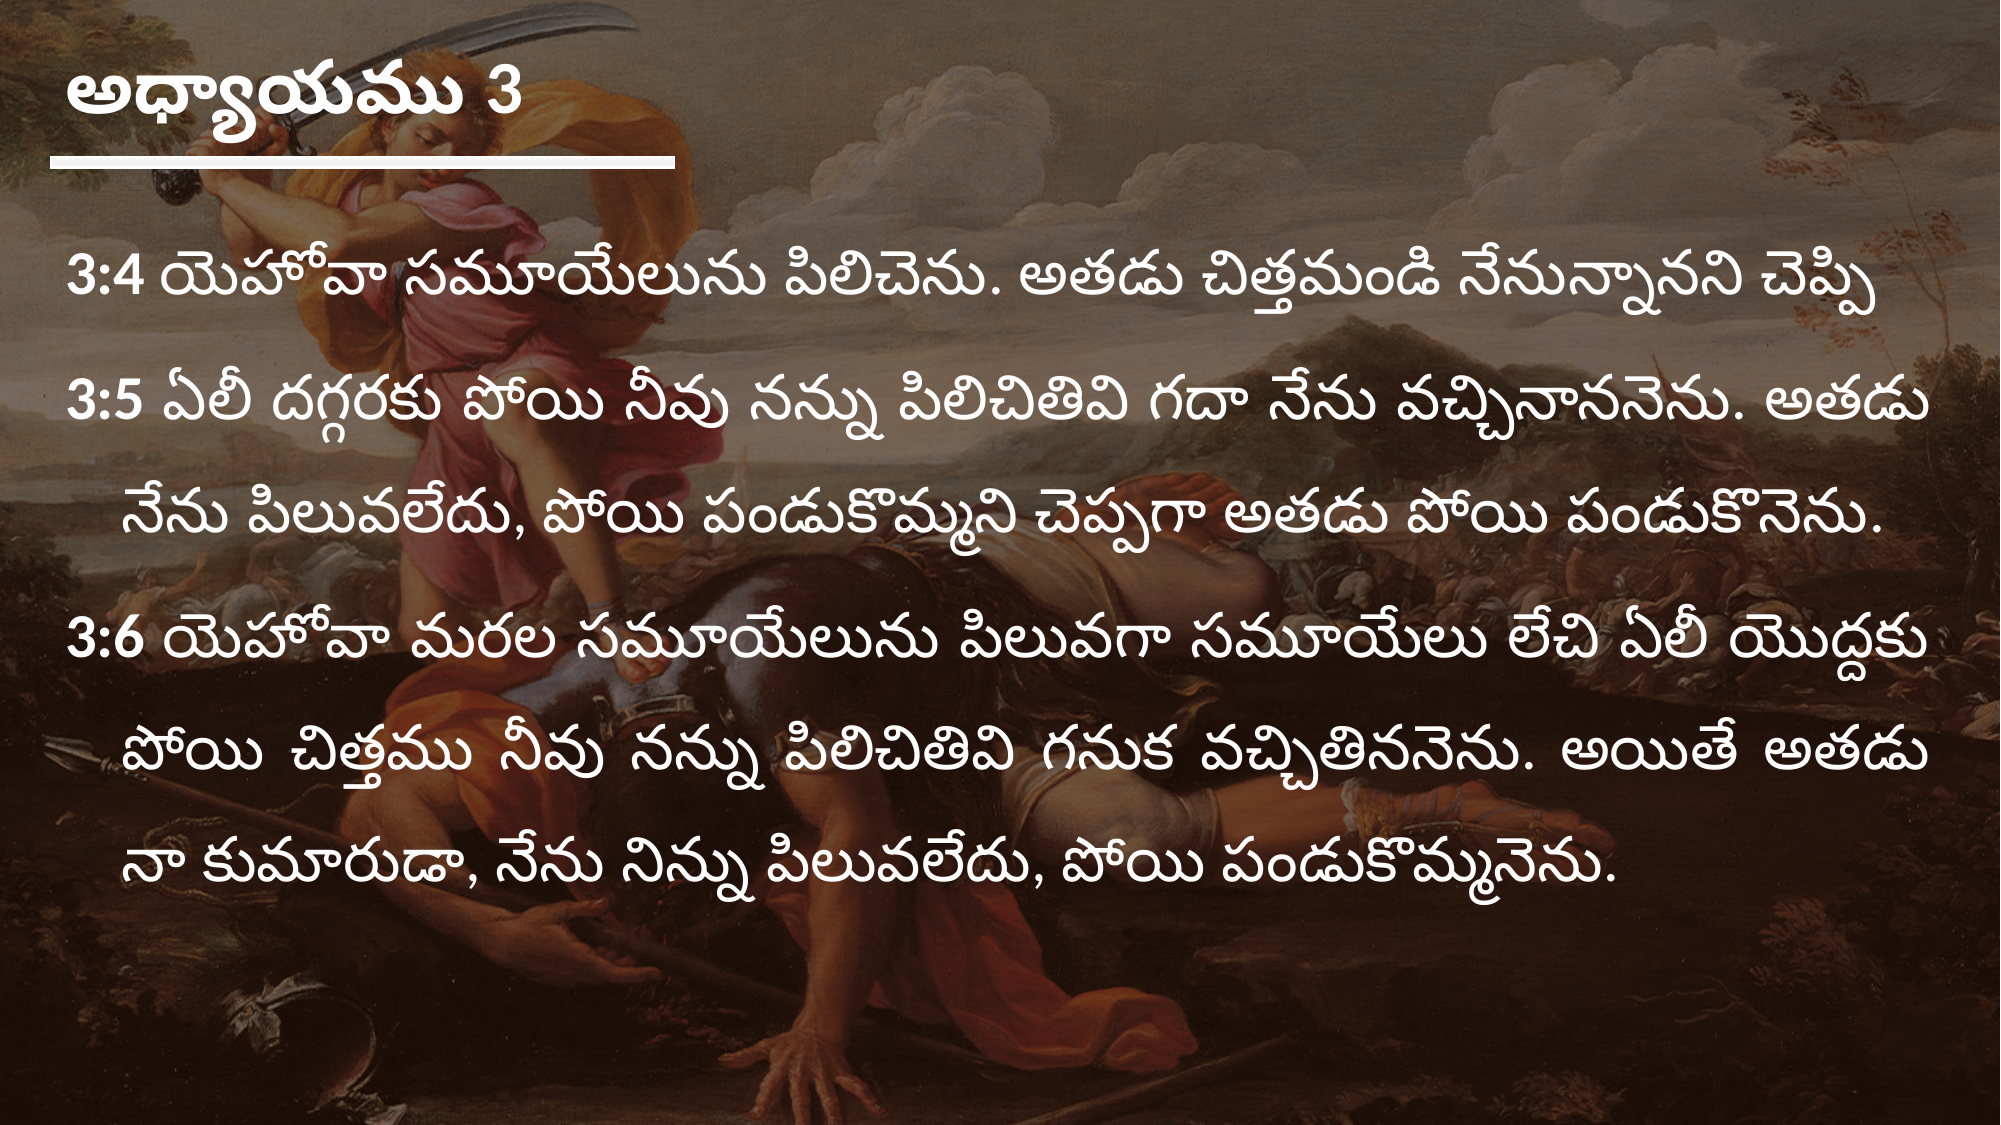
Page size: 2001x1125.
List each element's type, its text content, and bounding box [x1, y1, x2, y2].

title అధ్యాయము 3 [50, 0, 1925, 167]
picture [0, 0, 2000, 1125]
list 3:4 యెహోవా సమూయేలును పిలిచెను. అతడు చిత్తమండి నేనున్నానని చెప్పి 3:5 ఏలీ దగ్గరకు పోయి నీవు నన్ను పిలిచితివి గదా నేను వచ్చినాననెను. అతడు నేను పిలువలేదు, పోయి పండుకొమ్మని చెప్పగా అతడు పోయి పండుకొనెను. 3:6 యెహోవా మరల సమూయేలును పిలువగా సమూయేలు లేచి ఏలీ యొద్దకు పోయి చిత్తము నీవు నన్ను పిలిచితివి గనుక వచ్చితిననెను. అయితే అతడు నా కుమారుడా, నేను నిన్ను పిలువలేదు, పోయి పండుకొమ్మనెను. [50, 187, 1946, 1063]
